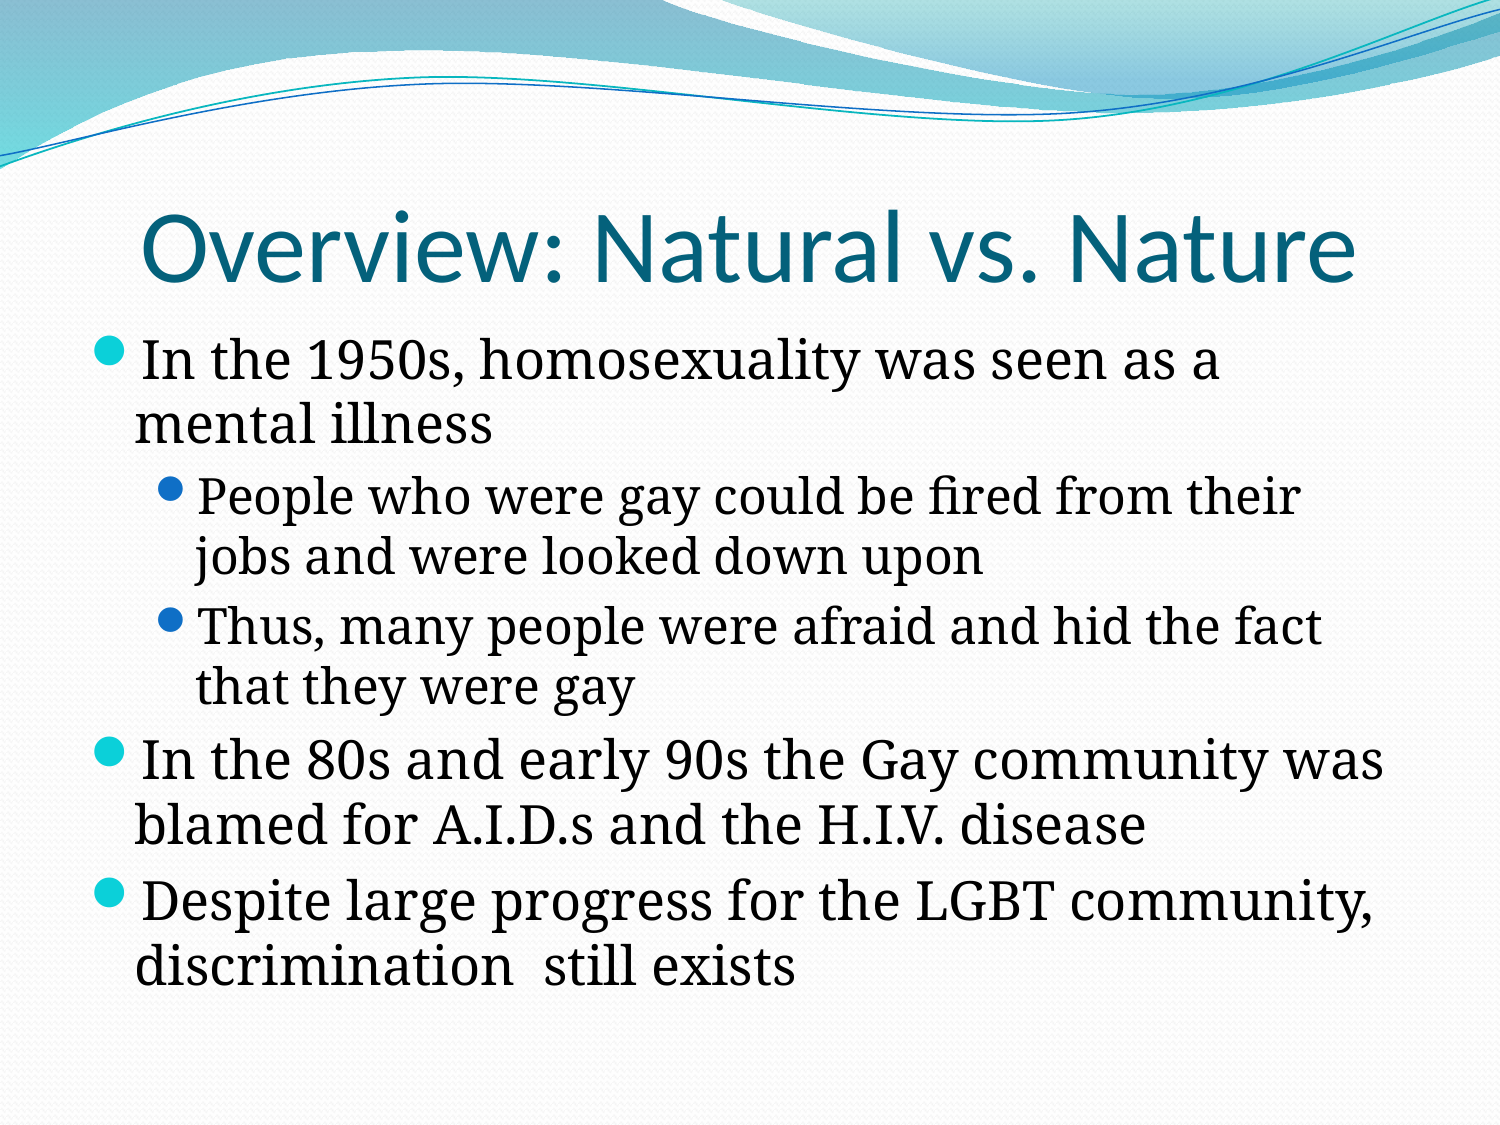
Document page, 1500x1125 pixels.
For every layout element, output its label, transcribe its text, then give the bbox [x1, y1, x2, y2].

title Overview: Natural vs. Nature [74, 115, 1426, 304]
list In the 1950s, homosexuality was seen as a mental illness People who were gay could be fired from their jobs and were looked down upon Thus, many people were afraid and hid the fact that they were gay In the 80s and early 90s the Gay community was blamed for A.I.D.s and the H.I.V. disease Despite large progress for the LGBT community, discrimination still exists [74, 317, 1426, 1038]
